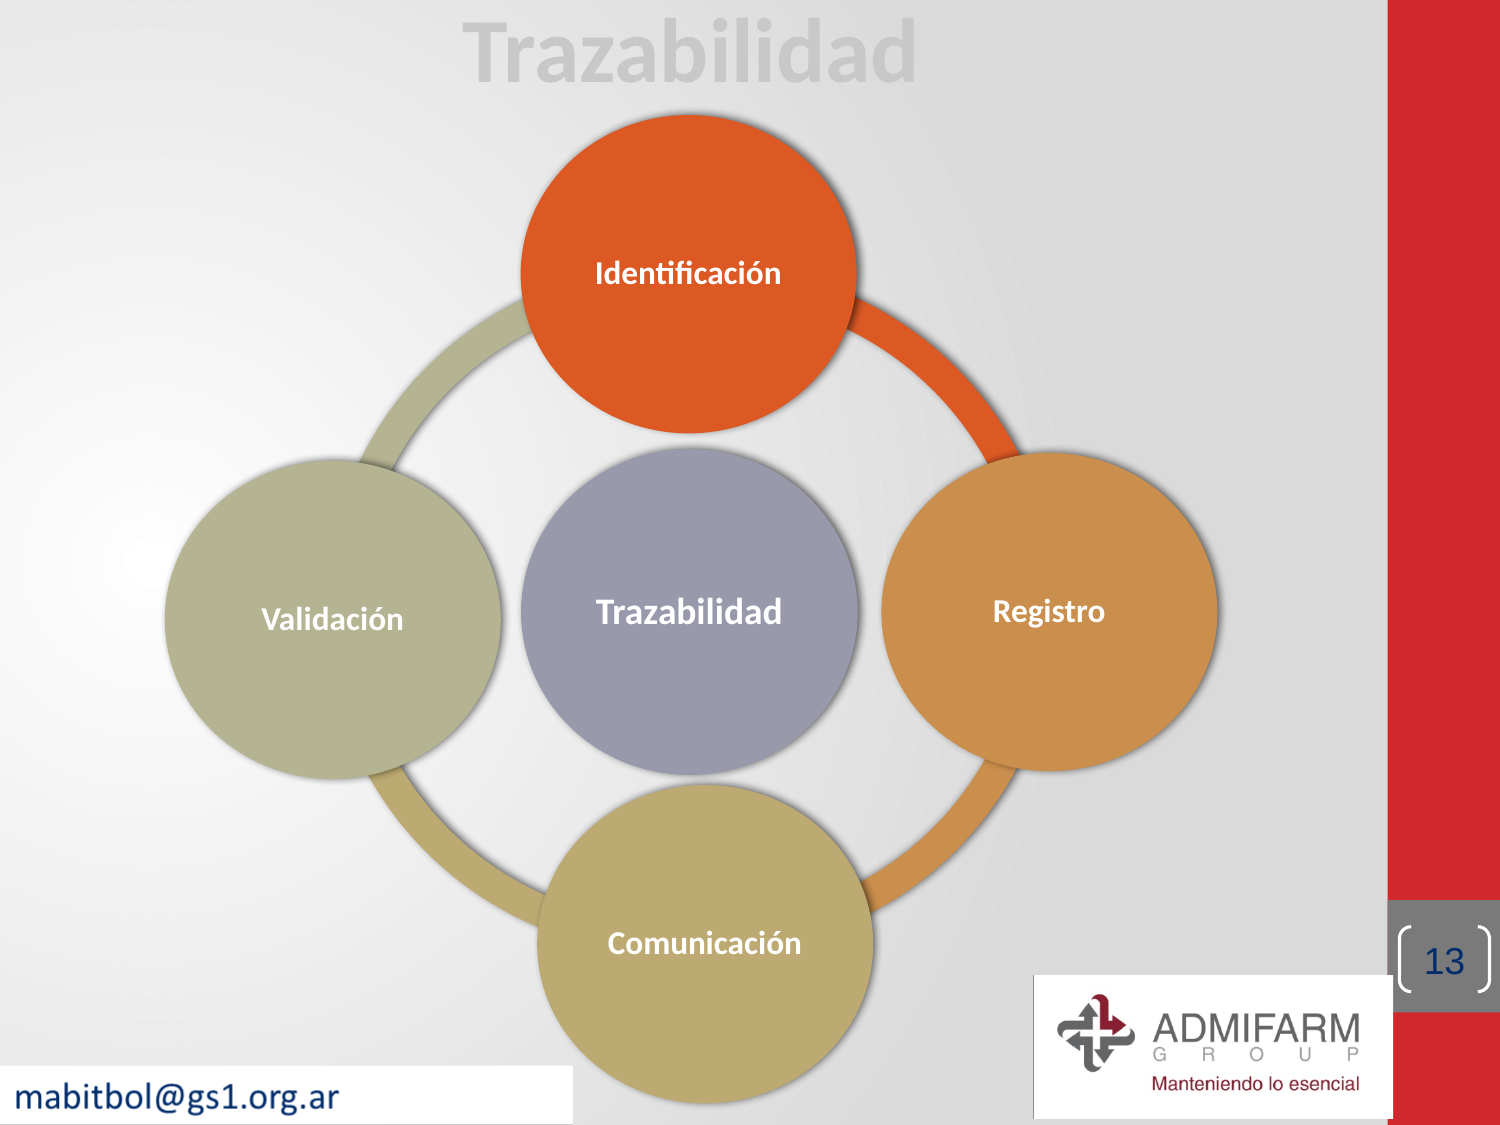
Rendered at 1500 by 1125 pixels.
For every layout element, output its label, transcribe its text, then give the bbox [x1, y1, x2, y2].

picture [0, 1059, 574, 1125]
slide_number 13 [1397, 925, 1492, 994]
text_box Trazabilidad [371, 0, 1012, 109]
picture [1032, 975, 1394, 1120]
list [52, 160, 1327, 1064]
